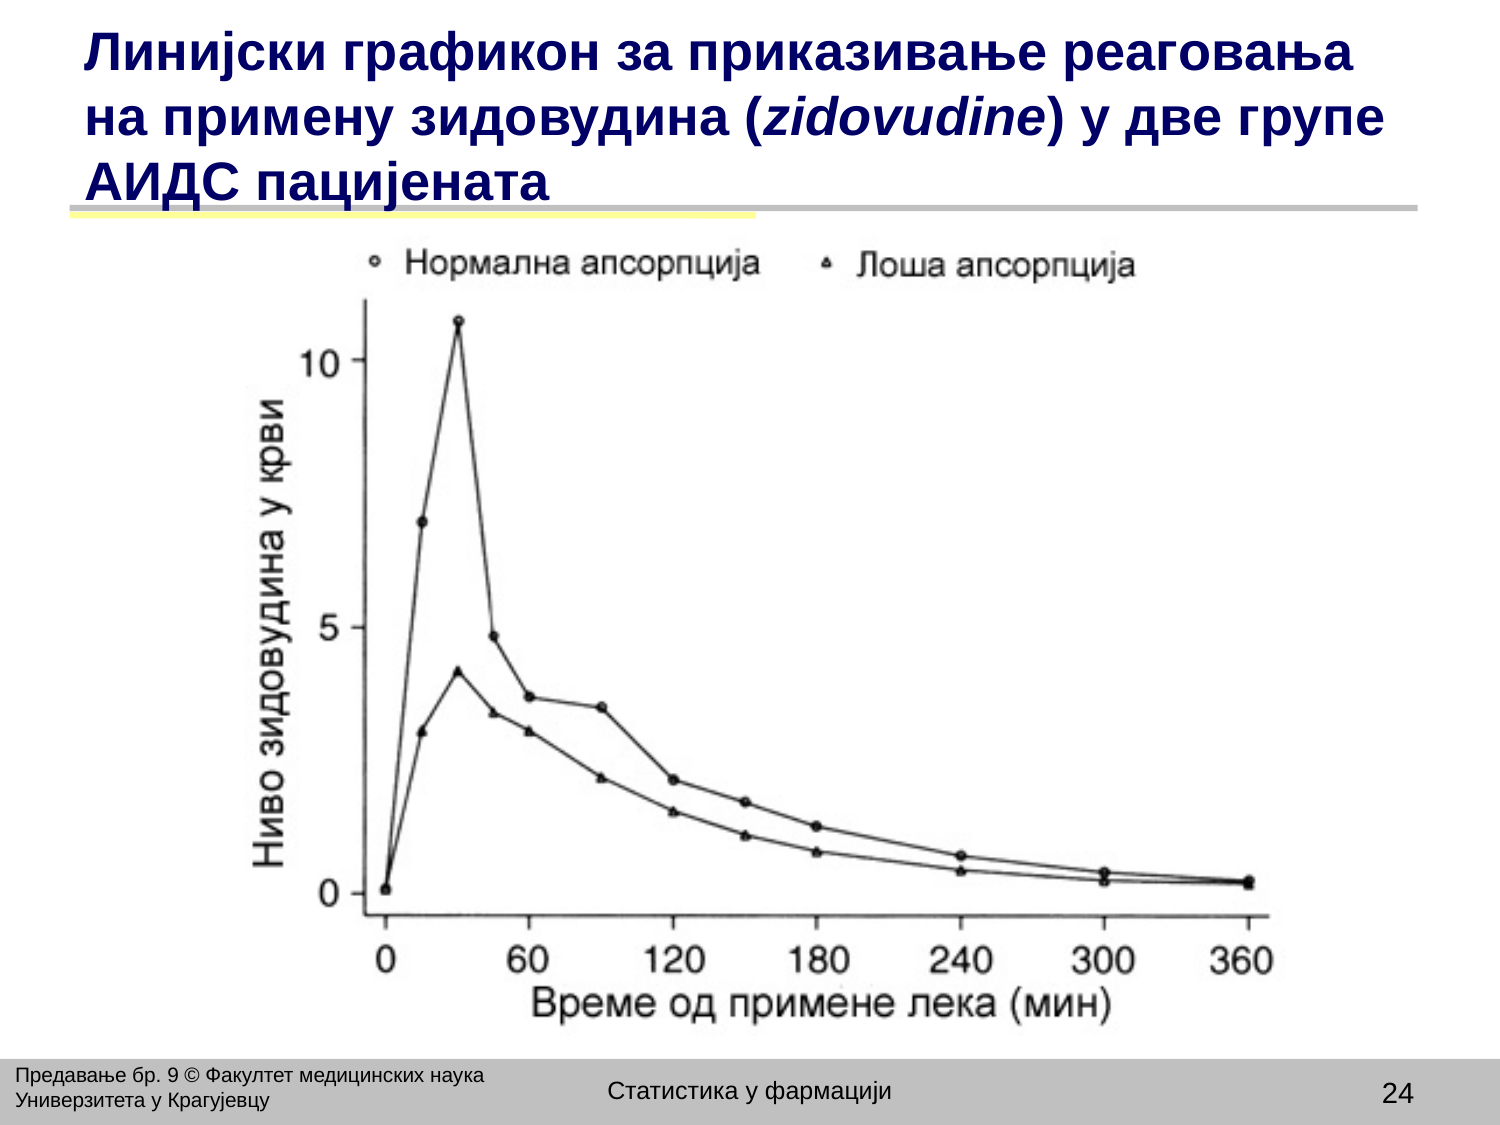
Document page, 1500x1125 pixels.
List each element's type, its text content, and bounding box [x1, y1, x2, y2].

picture [244, 235, 1286, 1036]
slide_number Предавање бр. 9 © Факултет медицинских наука Универзитета у Крагујевцу [0, 1053, 609, 1108]
title Линијски графикон за приказивање реаговања на примену зидовудина (zidovudine) у две групе AИДС пацијената [69, 19, 1426, 208]
footer Статистика у фармацији [512, 1066, 988, 1125]
slide_number 24 [1079, 1066, 1430, 1125]
